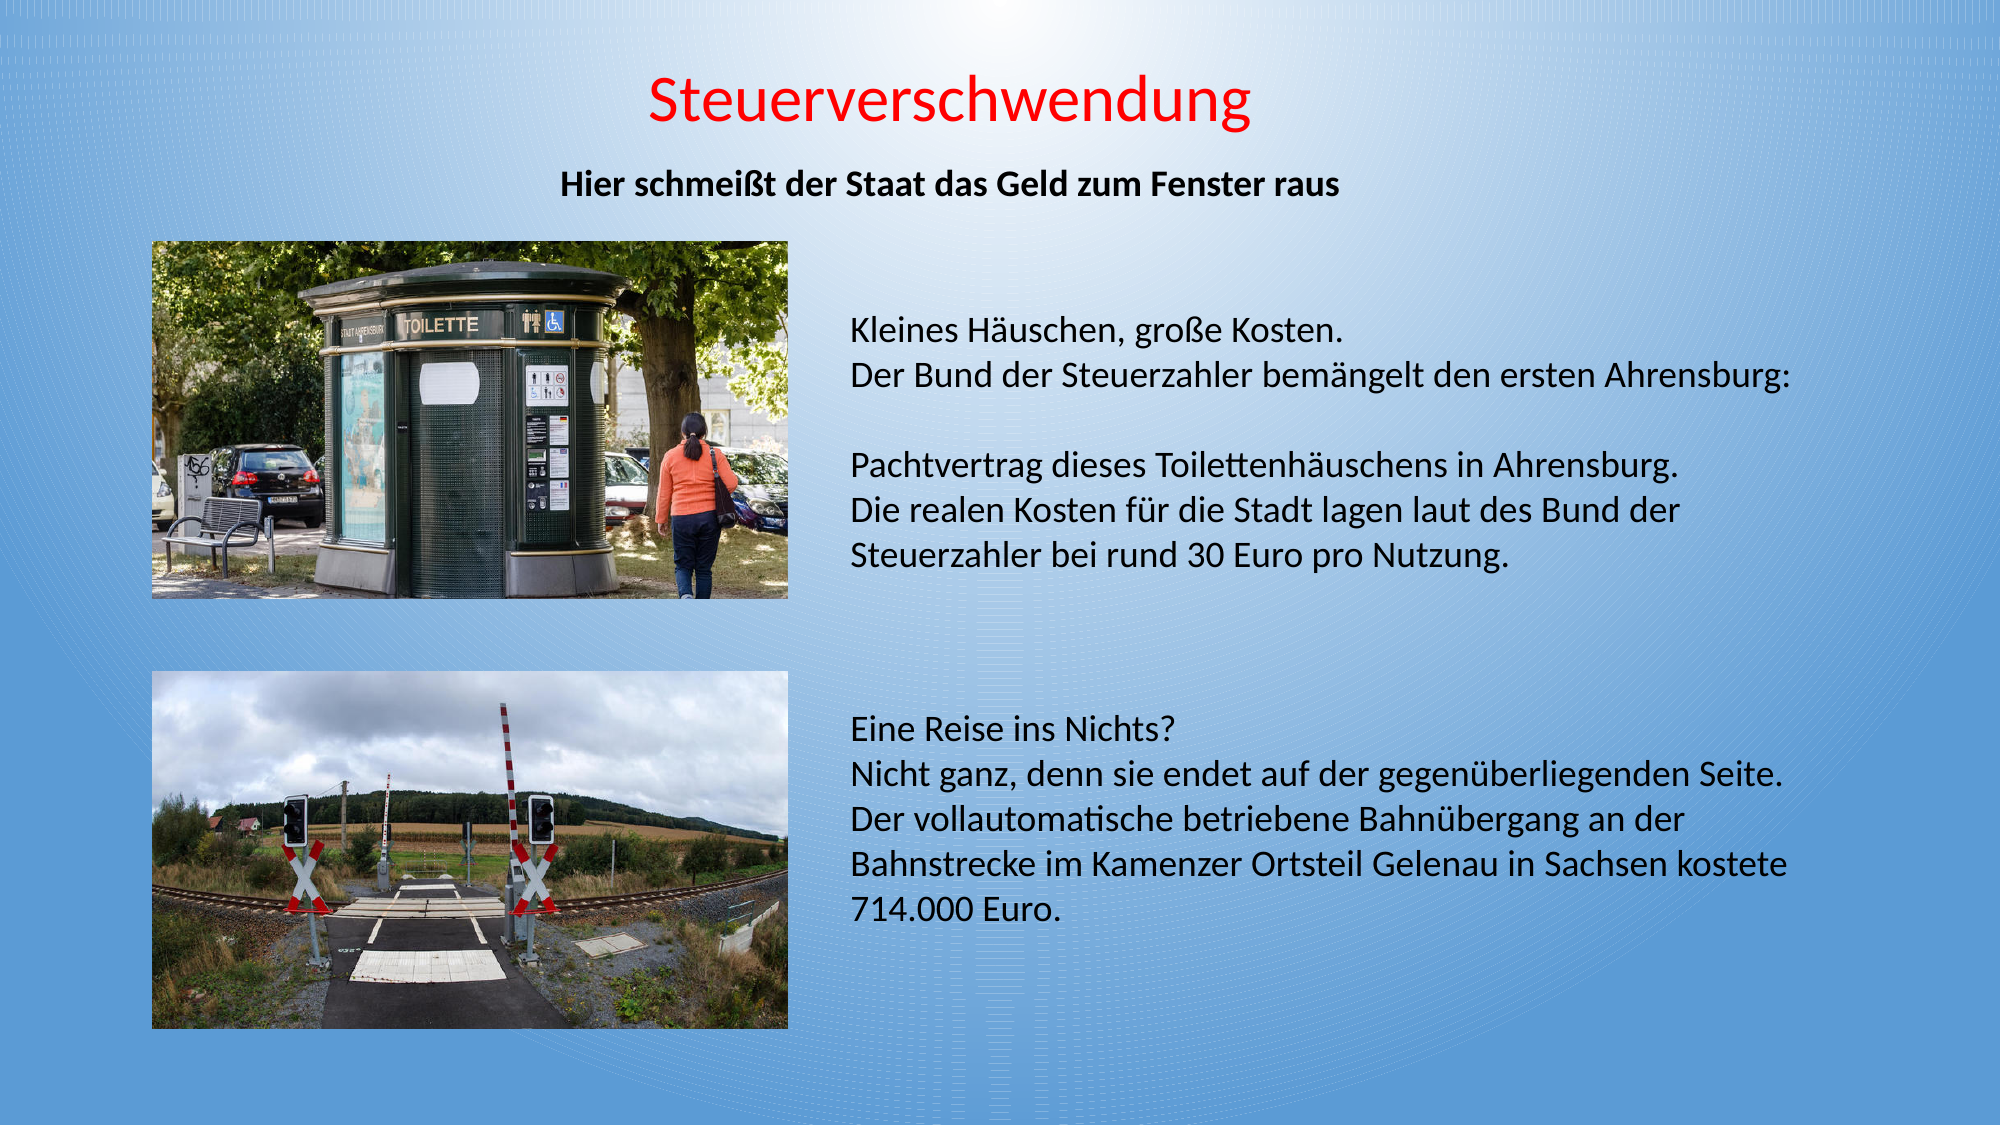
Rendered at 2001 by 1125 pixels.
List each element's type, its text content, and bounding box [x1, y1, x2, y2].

text_box Kleines Häuschen, große Kosten. Der Bund der Steuerzahler bemängelt den ersten Ahrensburg: Pachtvertrag dieses Toilettenhäuschens in Ahrensburg. Die realen Kosten für die Stadt lagen laut des Bund der Steuerzahler bei rund 30 Euro pro Nutzung. [835, 298, 1836, 583]
text_box Steuerverschwendung [281, 47, 1620, 143]
text_box Eine Reise ins Nichts? Nicht ganz, denn sie endet auf der gegenüberliegenden Seite. Der vollautomatische betriebene Bahnübergang an der Bahnstrecke im Kamenzer Ortsteil Gelenau in Sachsen kostete 714.000 Euro. [835, 696, 1836, 937]
picture [152, 241, 788, 599]
picture [152, 671, 788, 1029]
text_box Hier schmeißt der Staat das Geld zum Fenster raus [415, 152, 1486, 212]
